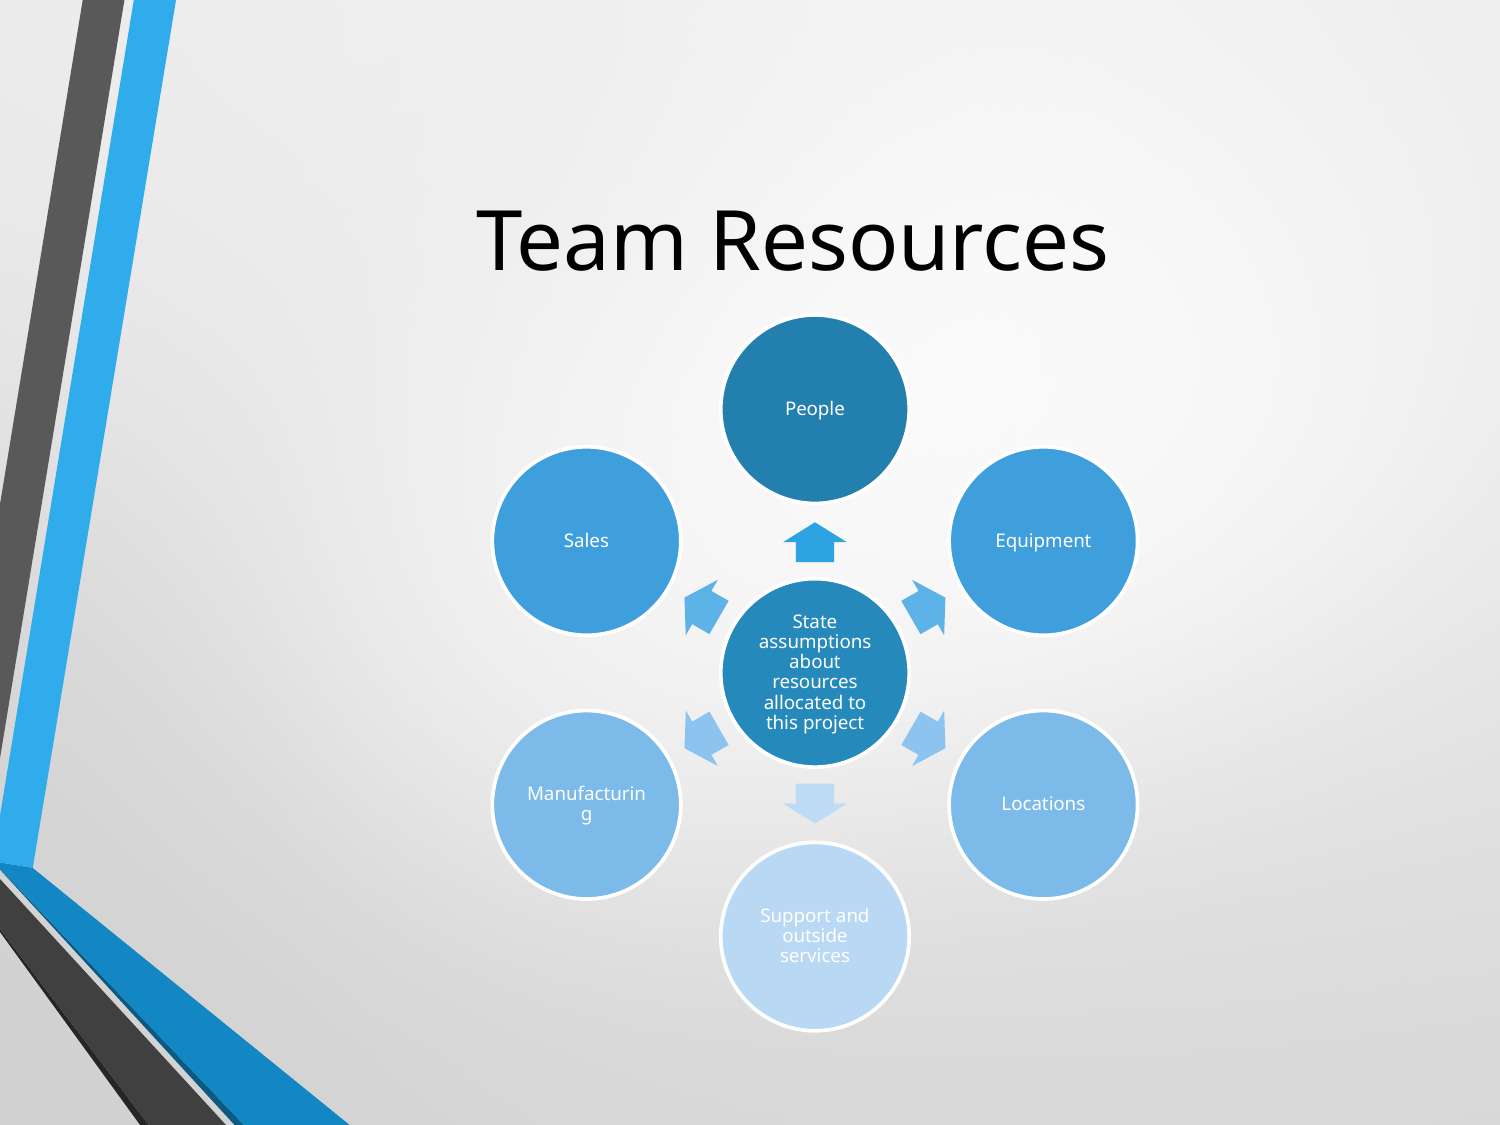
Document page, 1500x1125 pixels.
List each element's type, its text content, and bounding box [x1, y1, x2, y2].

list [218, 314, 1412, 1032]
title Team Resources [161, 75, 1425, 400]
